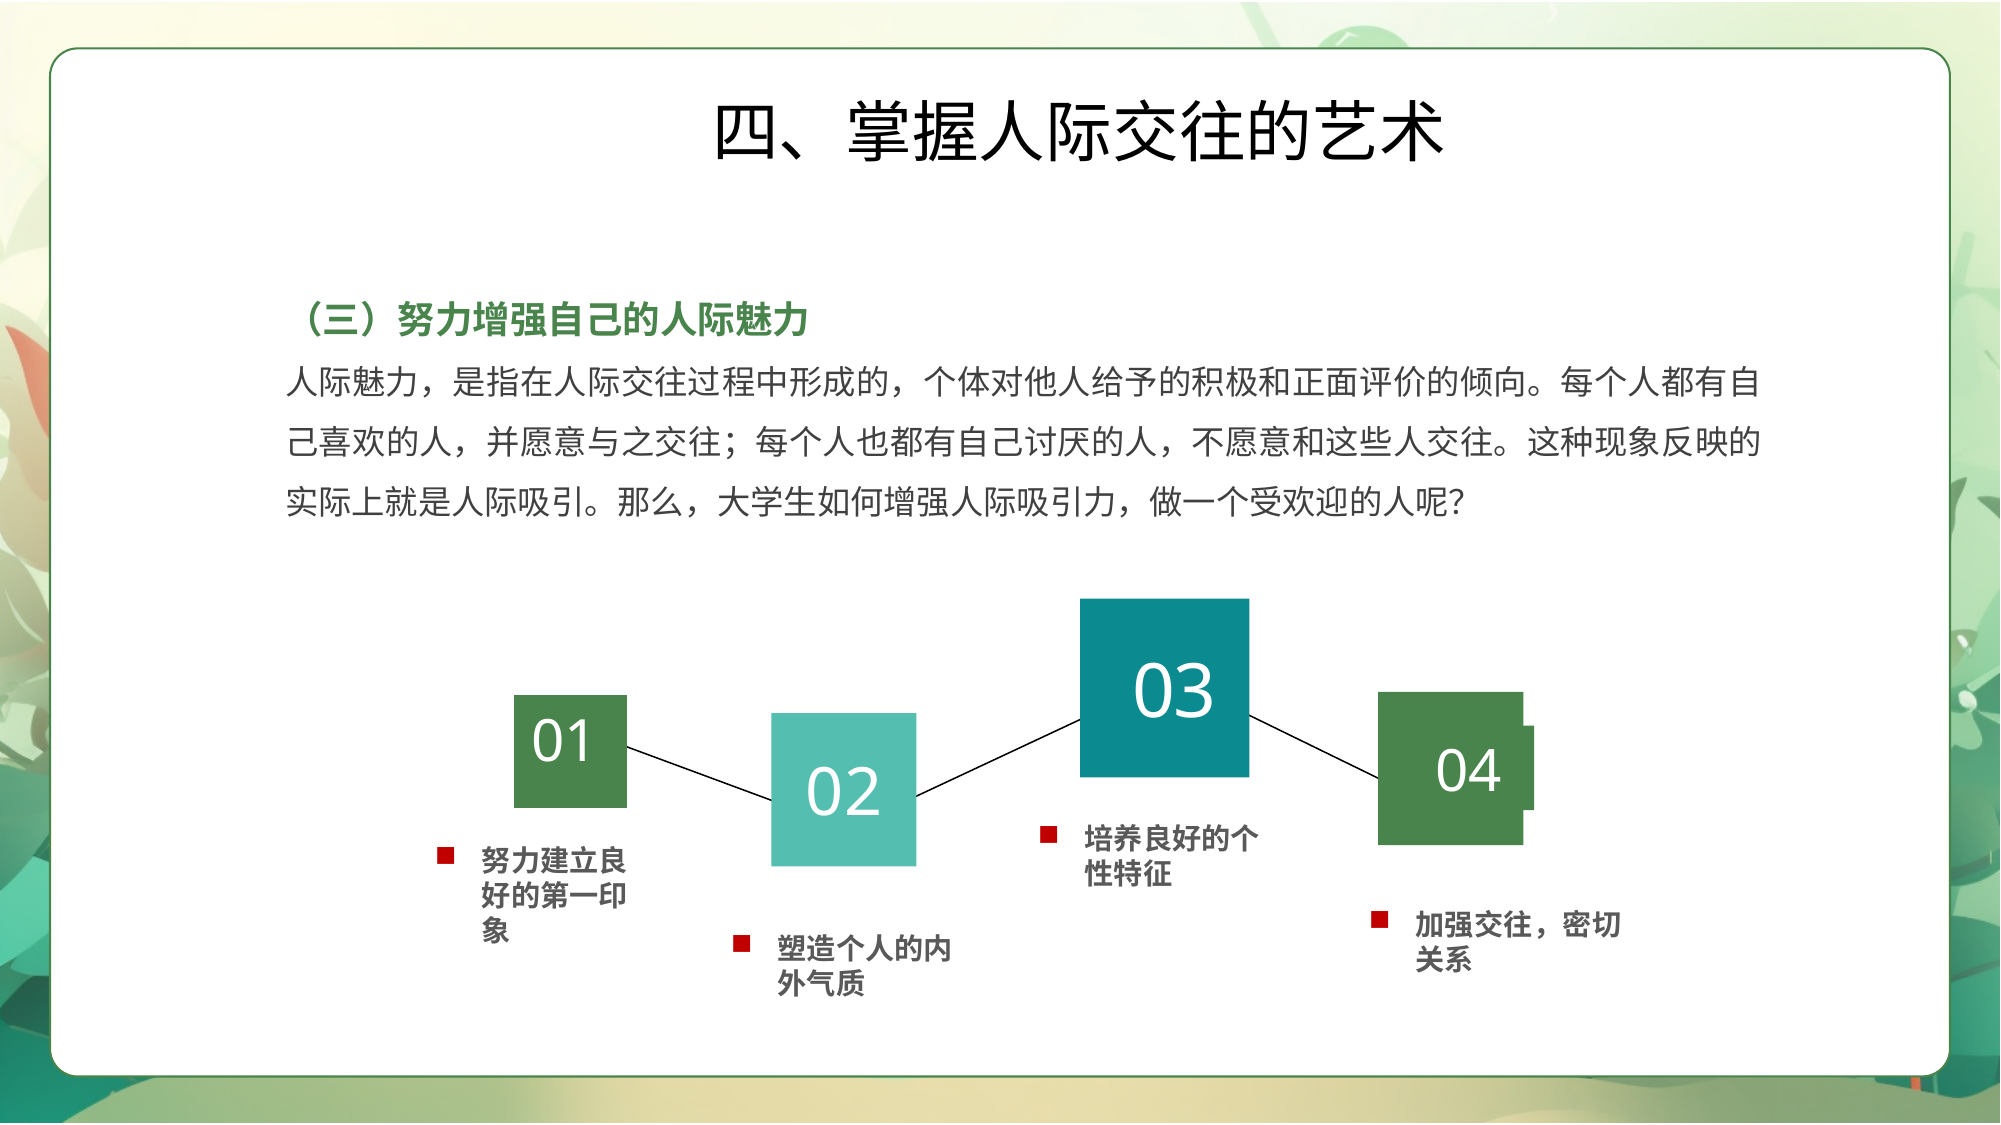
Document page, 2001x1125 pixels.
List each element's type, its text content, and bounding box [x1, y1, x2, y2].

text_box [1378, 691, 1535, 846]
text_box 培养良好的个性特征 [1023, 829, 1291, 898]
picture [0, 2, 2000, 1123]
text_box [1080, 598, 1250, 778]
text_box 努力建立良好的第一印象 [420, 834, 667, 955]
text_box 加强交往，密切关系 [1354, 898, 1637, 984]
text_box 塑造个人的内外气质 [716, 922, 984, 1008]
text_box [621, 677, 1414, 829]
text_box 四、掌握人际交往的艺术 [459, 82, 1700, 177]
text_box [771, 713, 917, 867]
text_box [514, 695, 627, 808]
text_box （三）努力增强自己的人际魅力 人际魅力，是指在人际交往过程中形成的，个体对他人给予的积极和正面评价的倾向。每个人都有自己喜欢的人，并愿意与之交往；每个人也都有自己讨厌的人，不愿意和这些人交往。这种现象反映的实际上就是人际吸引。那么，大学生如何增强人际吸引力，做一个受欢迎的人呢？ [270, 266, 1777, 529]
